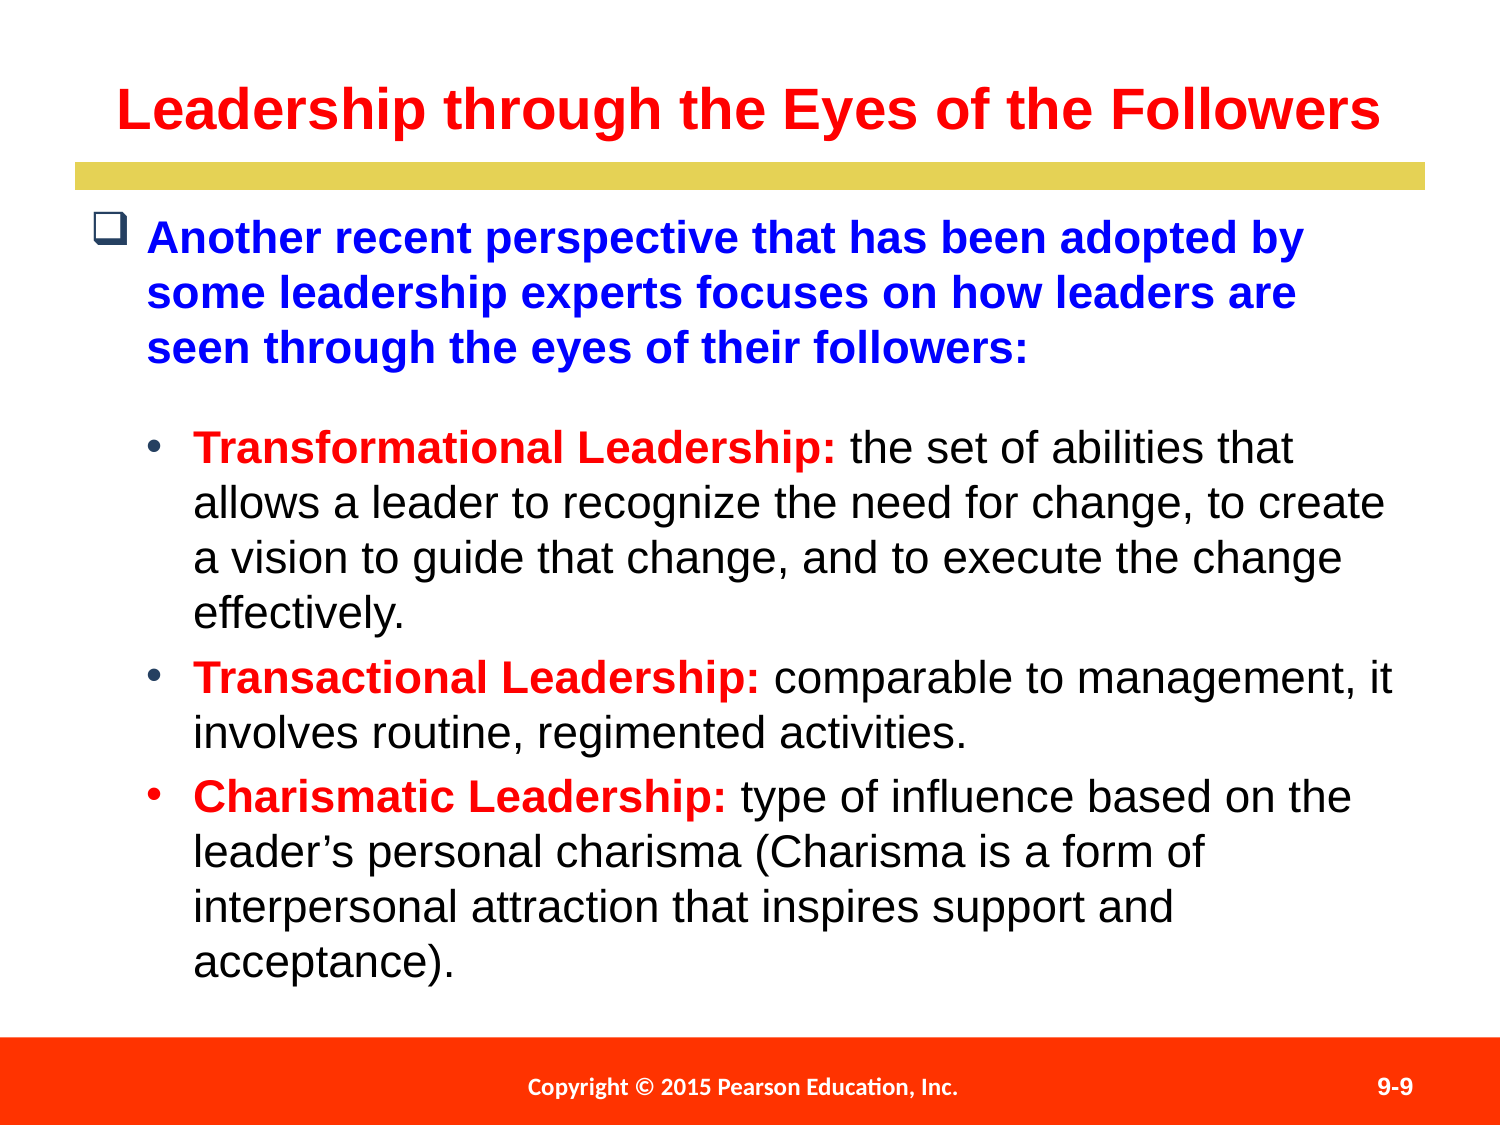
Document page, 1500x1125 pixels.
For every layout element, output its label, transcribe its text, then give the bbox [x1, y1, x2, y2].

list Another recent perspective that has been adopted by some leadership experts focuses on how leaders are seen through the eyes of their followers: Transformational Leadership: the set of abilities that allows a leader to recognize the need for change, to create a vision to guide that change, and to execute the change effectively. Transactional Leadership: comparable to management, it involves routine, regimented activities. Charismatic Leadership: type of influence based on the leader’s personal charisma (Charisma is a form of interpersonal attraction that inspires support and acceptance). [74, 199, 1426, 1001]
title Leadership through the Eyes of the Followers [74, 12, 1426, 199]
